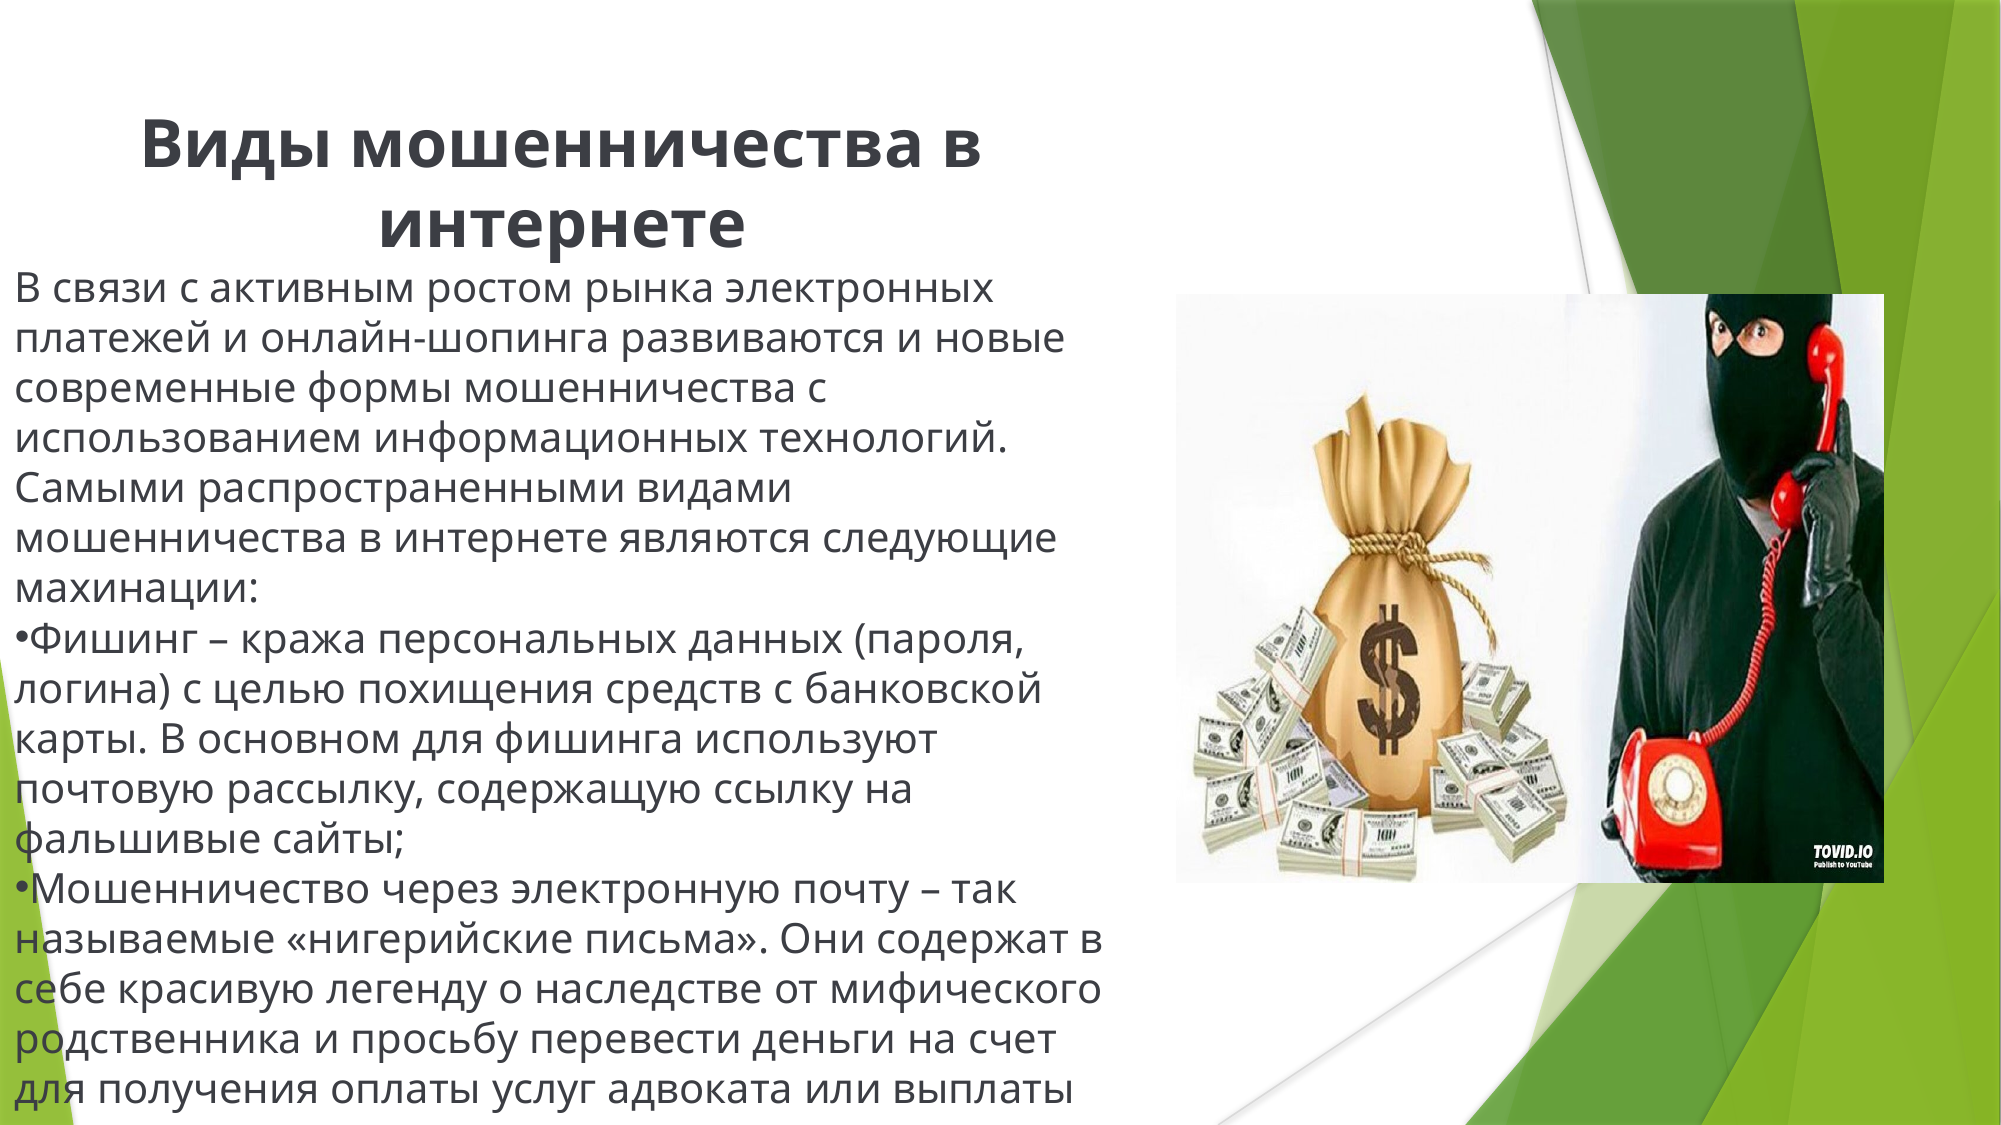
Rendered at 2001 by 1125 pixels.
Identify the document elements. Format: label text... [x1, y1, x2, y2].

text_box Виды мошенничества в интернете В связи с активным ростом рынка электронных платежей и онлайн-шопинга развиваются и новые современные формы мошенничества с использованием информационных технологий. Самыми распространенными видами мошенничества в интернете являются следующие махинации: Фишинг – кража персональных данных (пароля, логина) с целью похищения средств с банковской карты. В основном для фишинга используют почтовую рассылку, содержащую ссылку на фальшивые сайты; Мошенничество через электронную почту – так называемые «нигерийские письма». Они содержат в себе красивую легенду о наследстве от мифического родственника и просьбу перевести деньги на счет для получения оплаты услуг адвоката или выплаты комиссии; Махинации с интернет-кошельками – чаще всего в таких случаях покупатель переводит предоплату продавцу на интернет-кошелек, но в итоге не получает ни товара, ни денег. [0, 93, 1124, 1125]
picture [1176, 293, 1884, 883]
